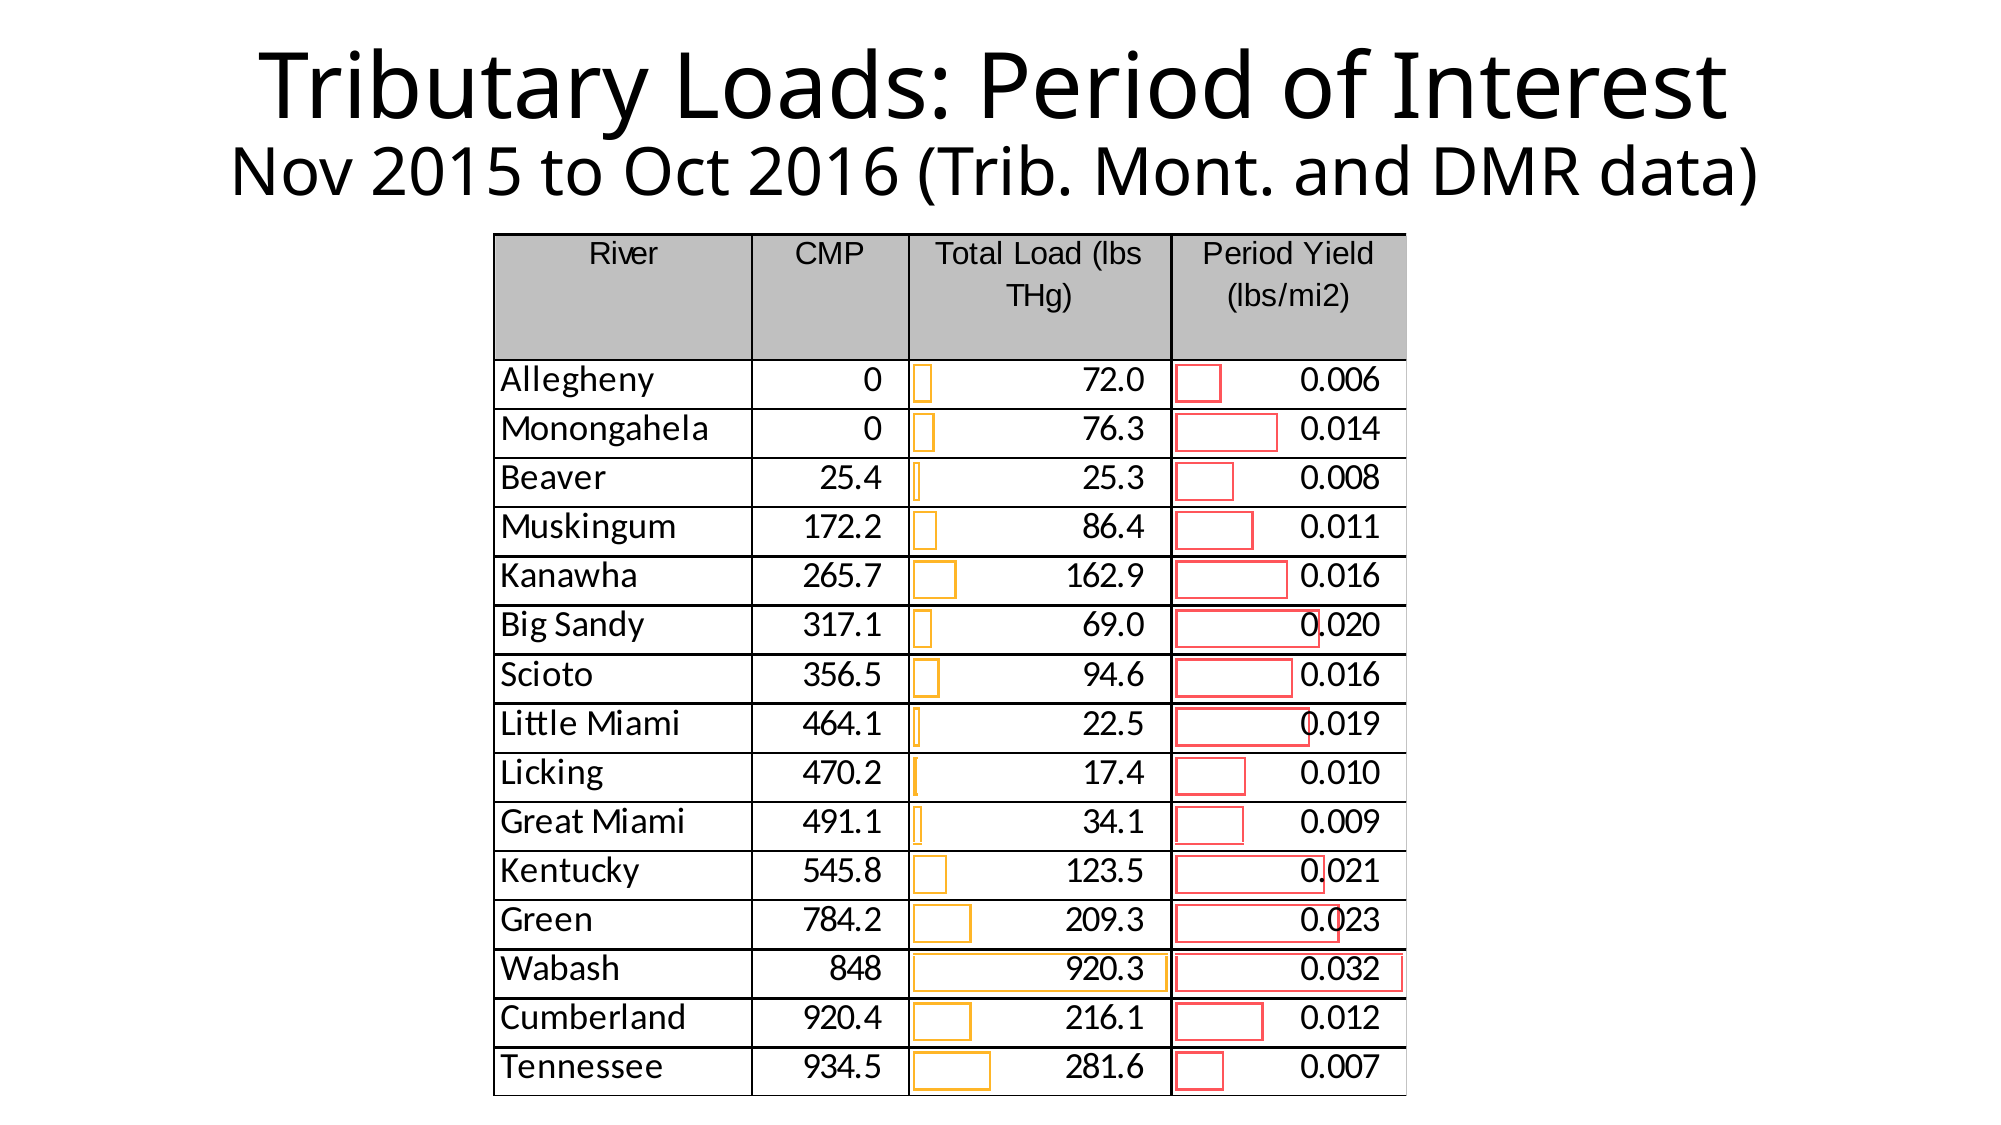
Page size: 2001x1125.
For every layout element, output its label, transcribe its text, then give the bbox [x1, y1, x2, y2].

title Tributary Loads: Period of Interest Nov 2015 to Oct 2016 (Trib. Mont. and DMR data) [131, 16, 1857, 234]
picture [492, 233, 1409, 1099]
